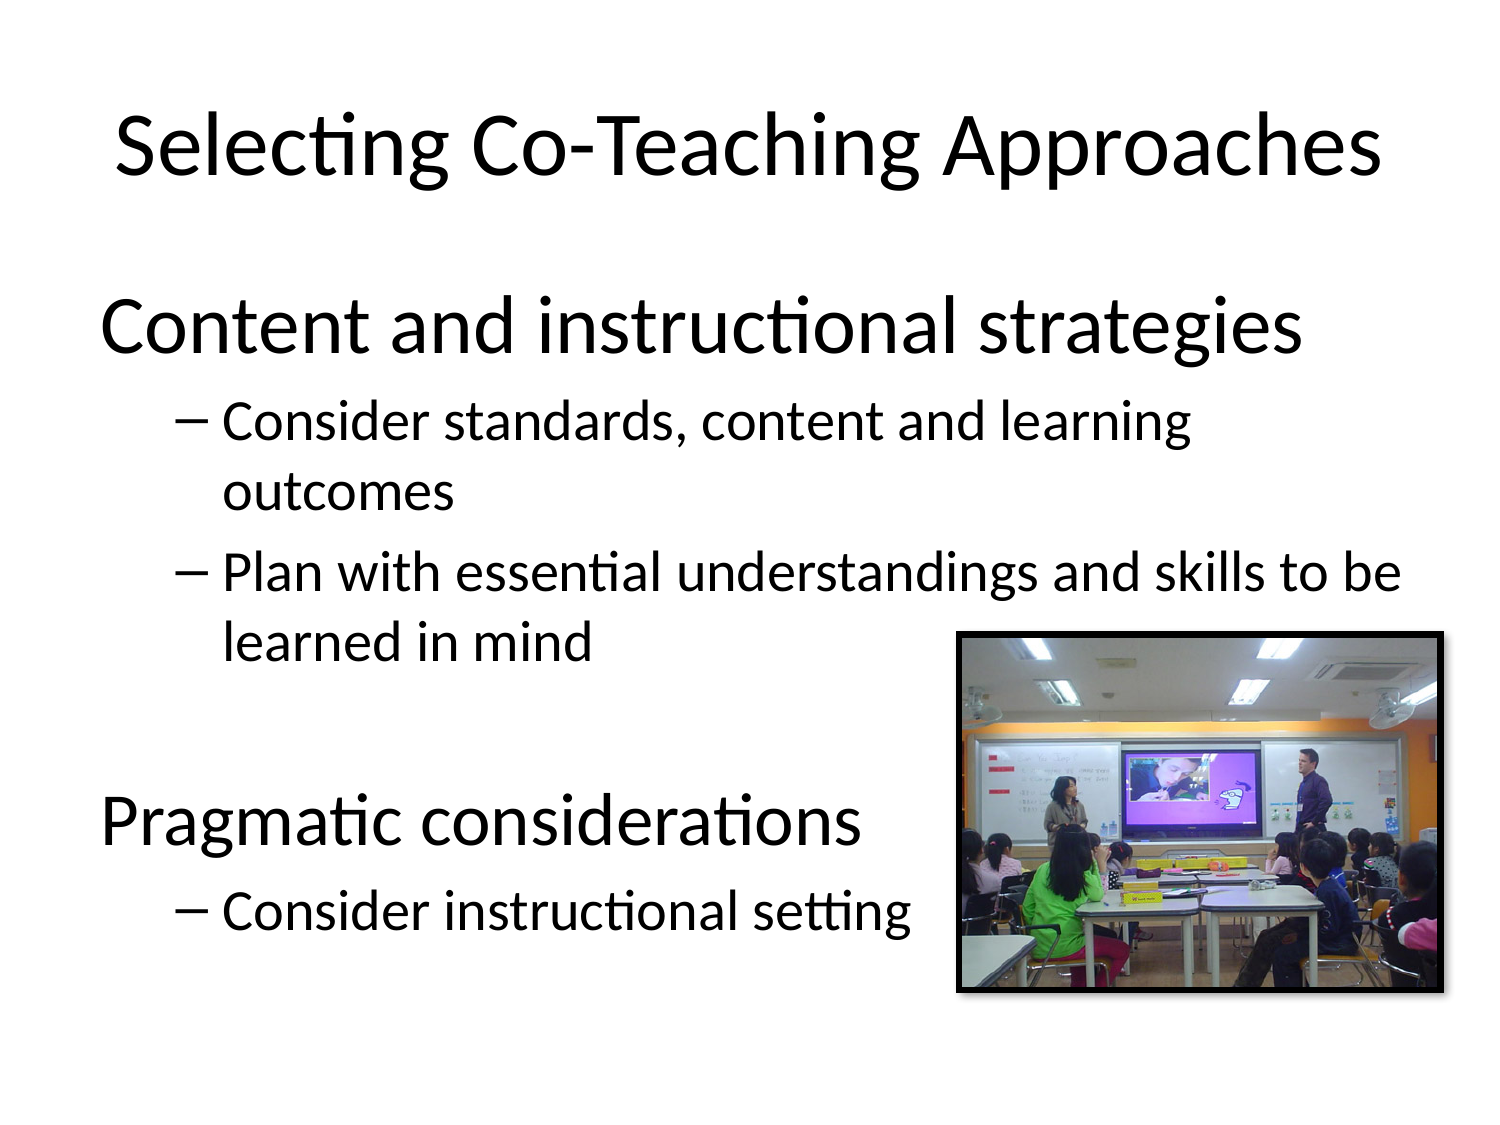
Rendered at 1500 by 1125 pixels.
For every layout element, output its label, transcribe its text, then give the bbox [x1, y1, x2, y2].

list Content and instructional strategies Consider standards, content and learning outcomes Plan with essential understandings and skills to be learned in mind Pragmatic considerations Consider instructional setting [85, 262, 1436, 1018]
picture [962, 637, 1438, 988]
title Selecting Co-Teaching Approaches [75, 45, 1425, 233]
